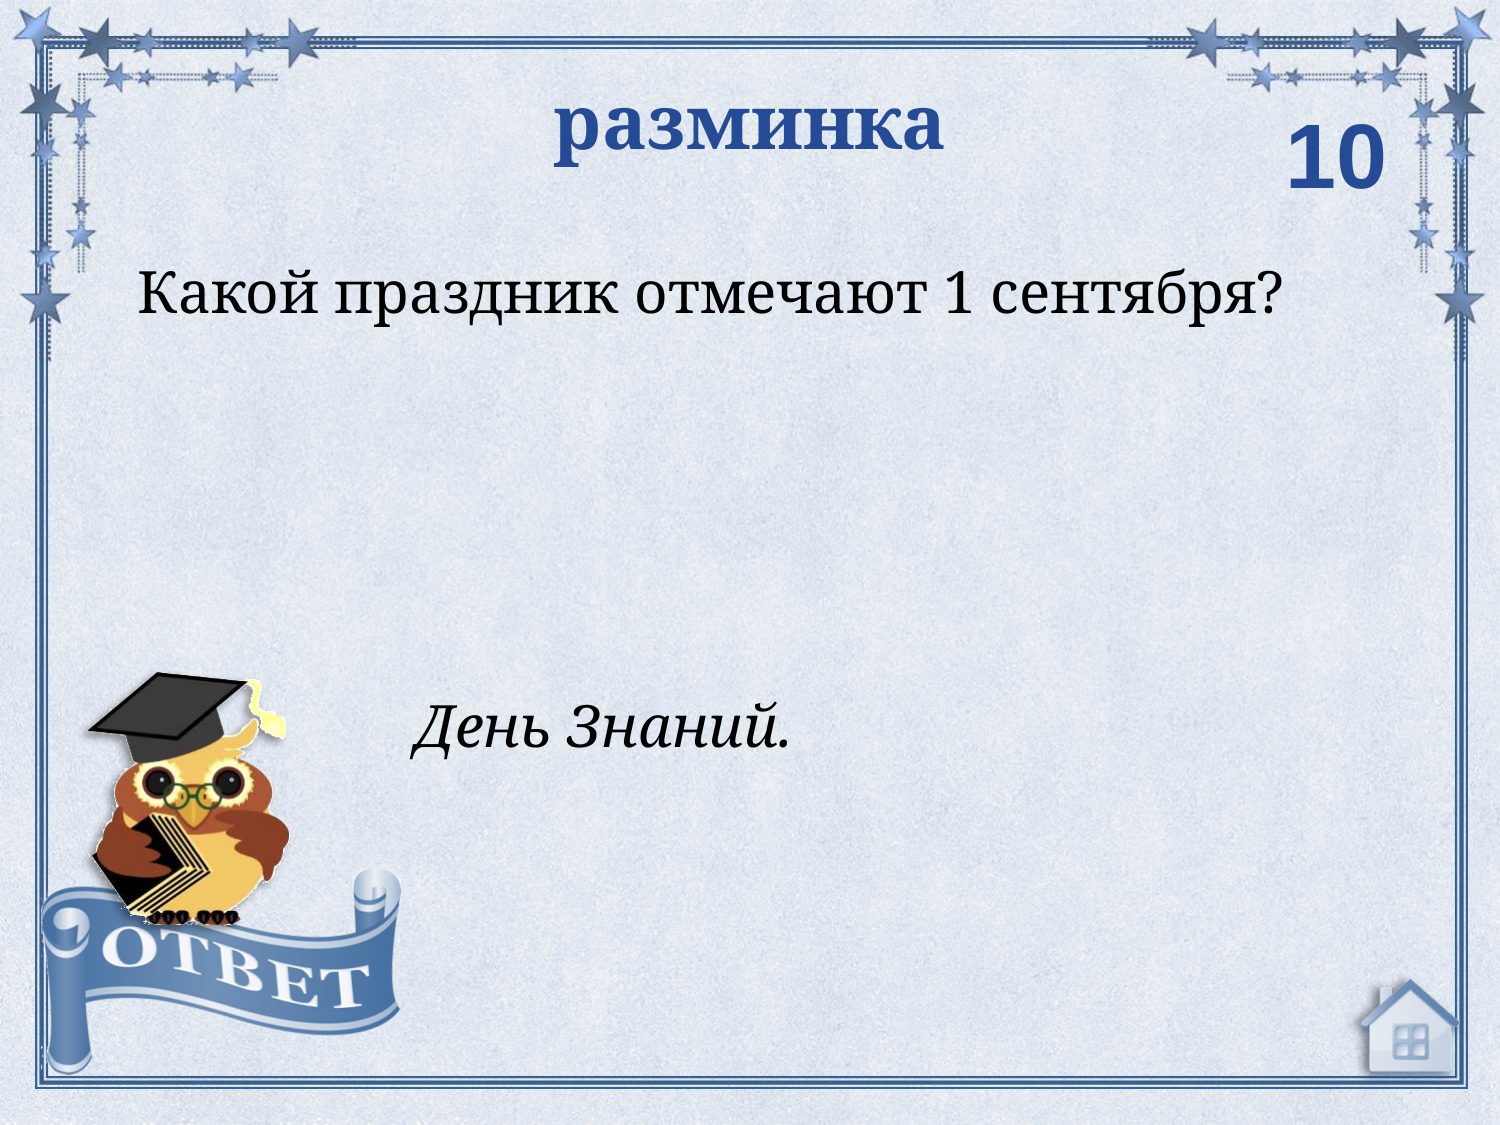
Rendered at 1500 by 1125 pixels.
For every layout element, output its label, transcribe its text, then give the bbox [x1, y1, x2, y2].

text_box День Знаний. [400, 681, 1435, 766]
picture [0, 0, 1500, 1125]
text_box 10 [1266, 89, 1407, 215]
text_box Какой праздник отмечают 1 сентября? [123, 247, 1378, 333]
text_box разминка [301, 66, 1200, 172]
